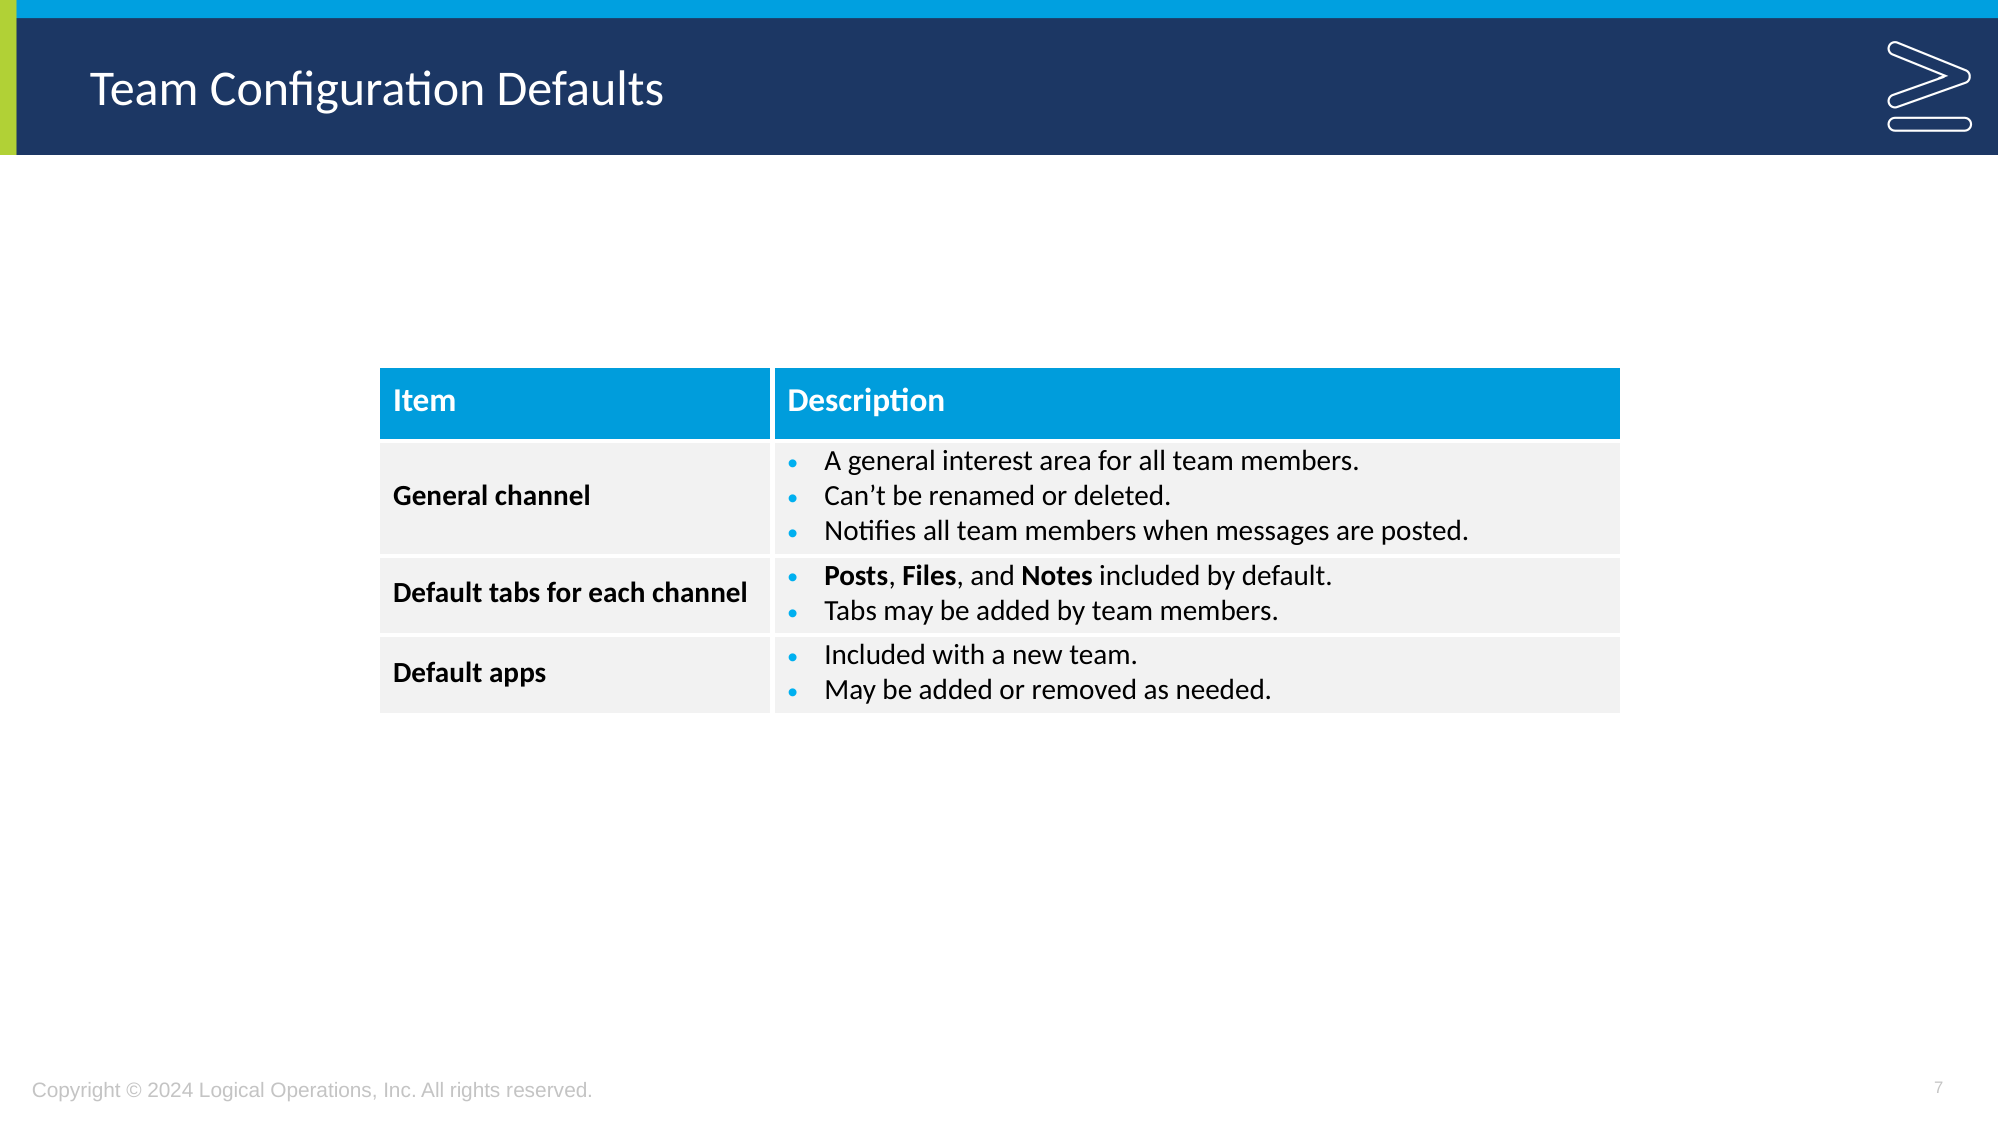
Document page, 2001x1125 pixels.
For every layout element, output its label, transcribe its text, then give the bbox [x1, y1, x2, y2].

slide_number 7 [1491, 1057, 1959, 1118]
picture [1850, 19, 1998, 155]
table_cell Included with a new team. May be added or removed as needed. [775, 637, 1620, 713]
table_cell Default tabs for each channel [380, 558, 770, 633]
table_cell General channel [380, 443, 770, 554]
table_cell Default apps [380, 637, 770, 713]
picture [0, 0, 74, 155]
table_header Item [380, 368, 770, 439]
table_cell Posts, Files, and Notes included by default. Tabs may be added by team members. [775, 558, 1620, 633]
text_box [975, 537, 1025, 588]
title Team Configuration Defaults [74, 16, 1850, 155]
table_header Description [775, 368, 1620, 439]
table_cell A general interest area for all team members. Can’t be renamed or deleted. Notifies all team members when messages are posted. [775, 443, 1620, 554]
